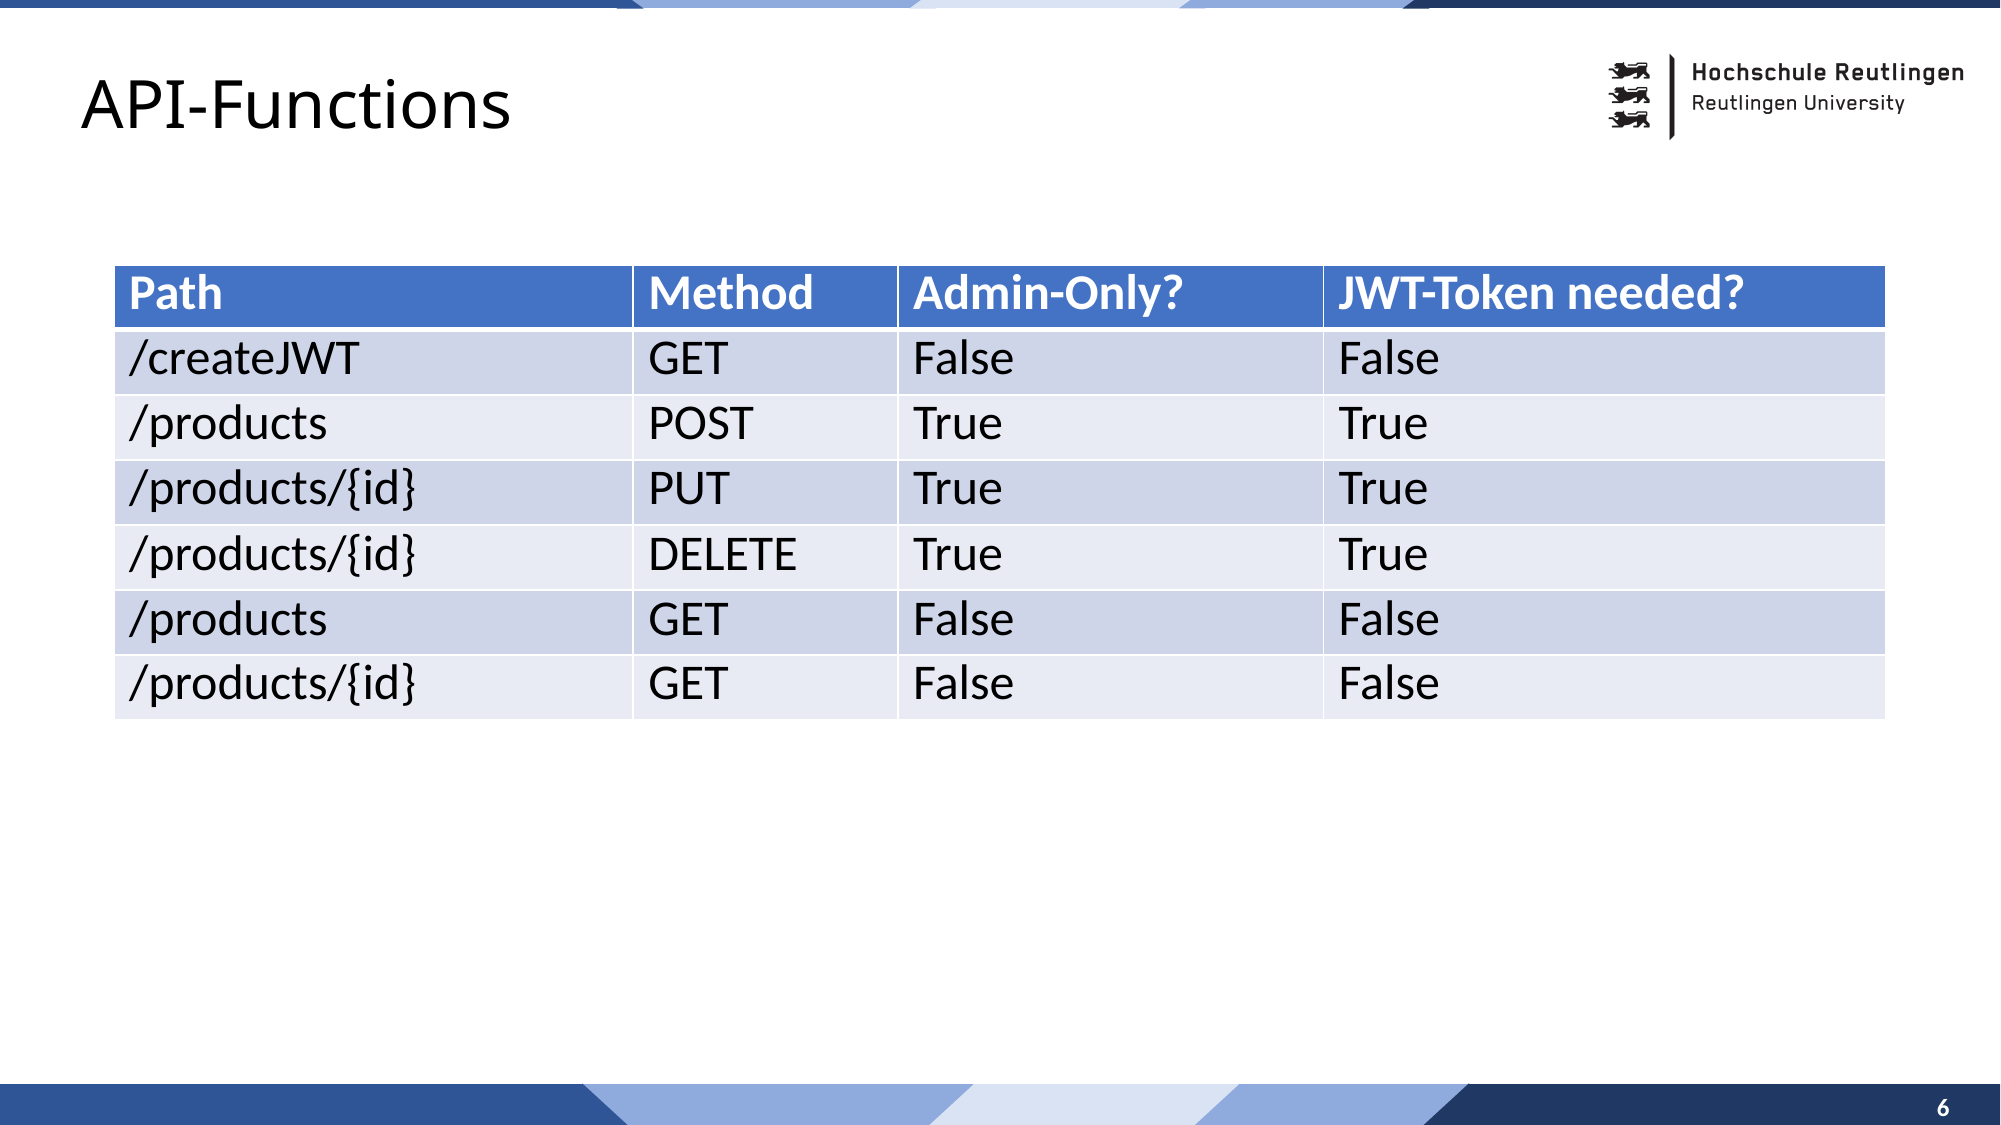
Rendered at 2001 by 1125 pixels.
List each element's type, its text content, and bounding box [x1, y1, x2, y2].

table_cell GET [634, 656, 897, 719]
table_header Admin-Only? [899, 266, 1323, 327]
table_cell /products/{id} [115, 656, 632, 719]
table_cell False [899, 656, 1323, 719]
table_cell GET [634, 332, 897, 394]
table_cell True [1324, 461, 1885, 524]
table_cell True [899, 461, 1323, 524]
table_cell False [1324, 591, 1885, 654]
table_cell True [1324, 526, 1885, 589]
table_header Method [634, 266, 897, 327]
table_cell DELETE [634, 526, 897, 589]
table_cell /products [115, 396, 632, 459]
table_cell PUT [634, 461, 897, 524]
table_cell False [899, 591, 1323, 654]
table_header JWT-Token needed? [1324, 266, 1885, 327]
table_cell POST [634, 396, 897, 459]
table_cell /products/{id} [115, 526, 632, 589]
table_cell /products/{id} [115, 461, 632, 524]
picture [1607, 52, 1965, 142]
slide_number 6 [1514, 1076, 1965, 1125]
table_cell True [1324, 396, 1885, 459]
table_cell False [1324, 332, 1885, 394]
table_cell True [899, 526, 1323, 589]
table_cell GET [634, 591, 897, 654]
table_header Path [115, 266, 632, 327]
table_cell /createJWT [115, 332, 632, 394]
title API-Functions [66, 52, 1596, 162]
table_cell /products [115, 591, 632, 654]
table_cell False [899, 332, 1323, 394]
table_cell True [899, 396, 1323, 459]
table_cell False [1324, 656, 1885, 719]
